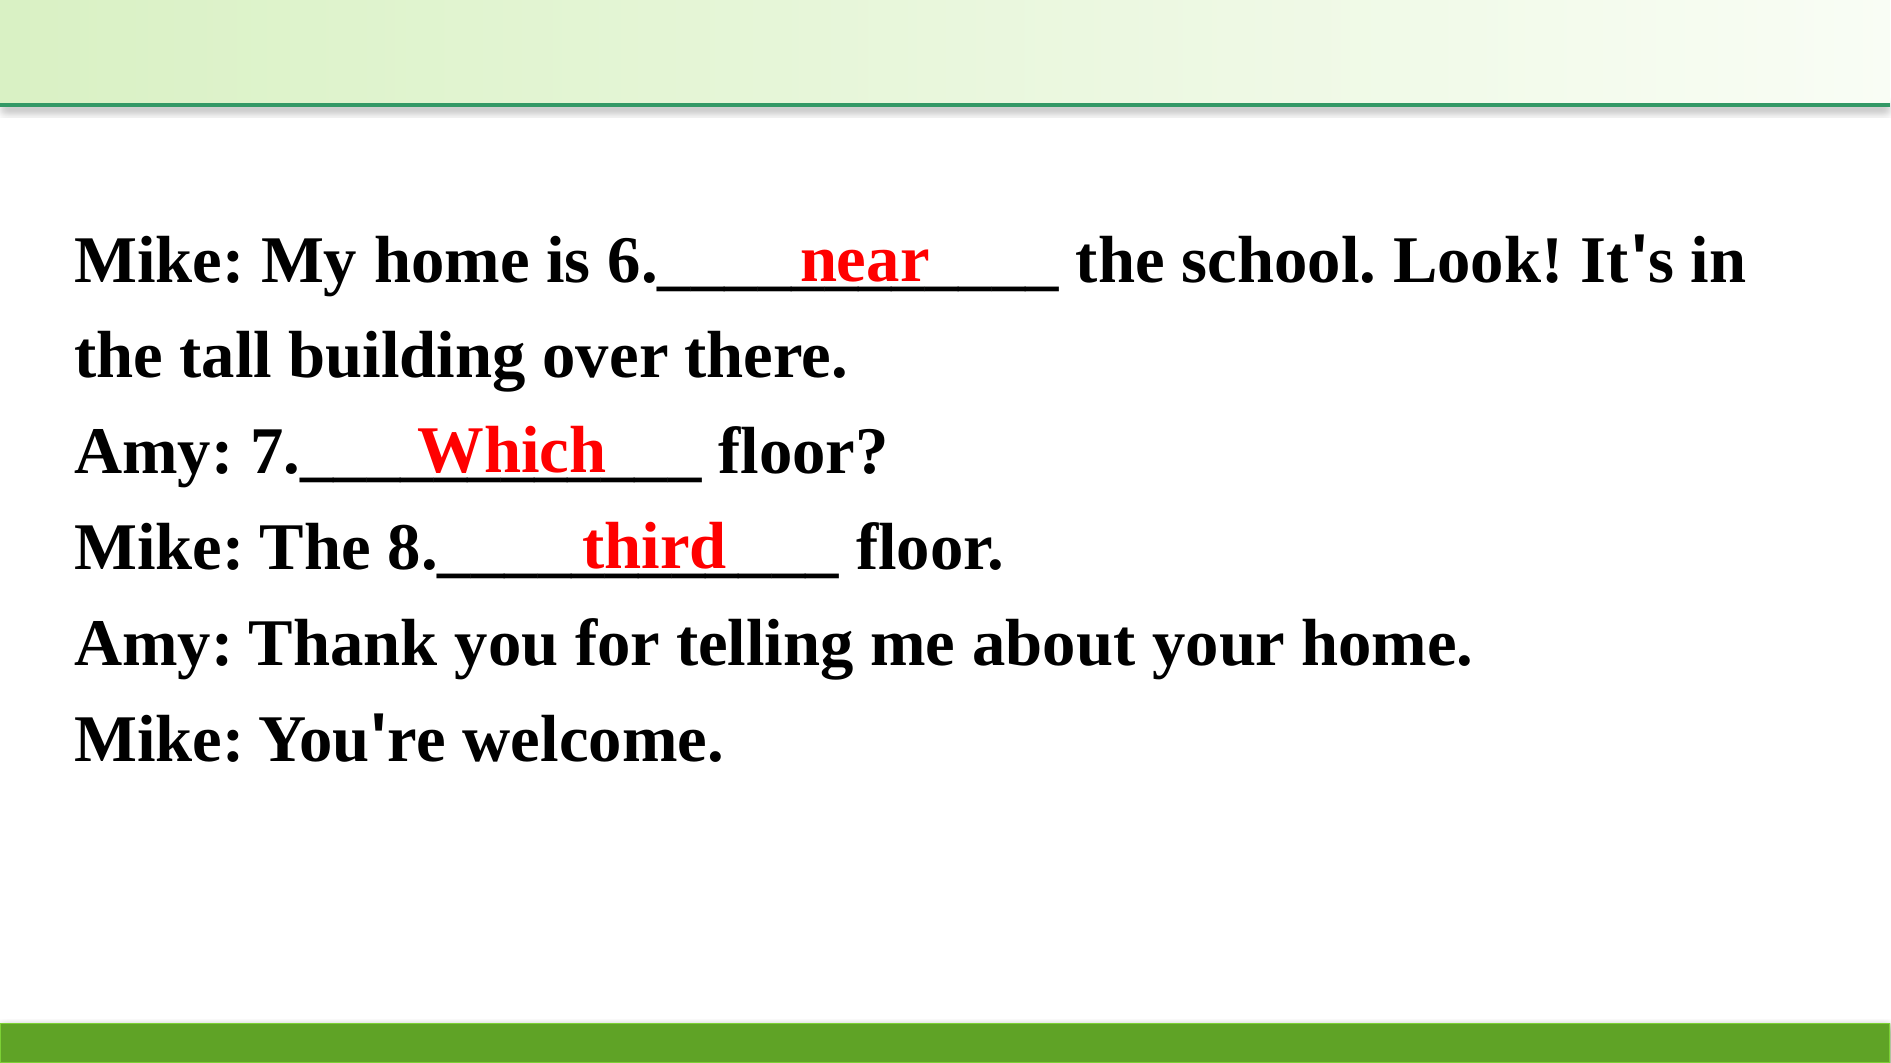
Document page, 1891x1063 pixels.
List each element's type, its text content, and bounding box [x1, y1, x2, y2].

text_box Which [402, 398, 622, 493]
text_box Mike: My home is 6.____________ the school. Look! It's in the tall building over there. Amy: 7.____________ floor? Mike: The 8.____________ floor. Amy: Thank you for telling me about your home. Mike: You're welcome. [59, 191, 1833, 783]
text_box near [785, 207, 961, 302]
text_box third [567, 494, 743, 589]
